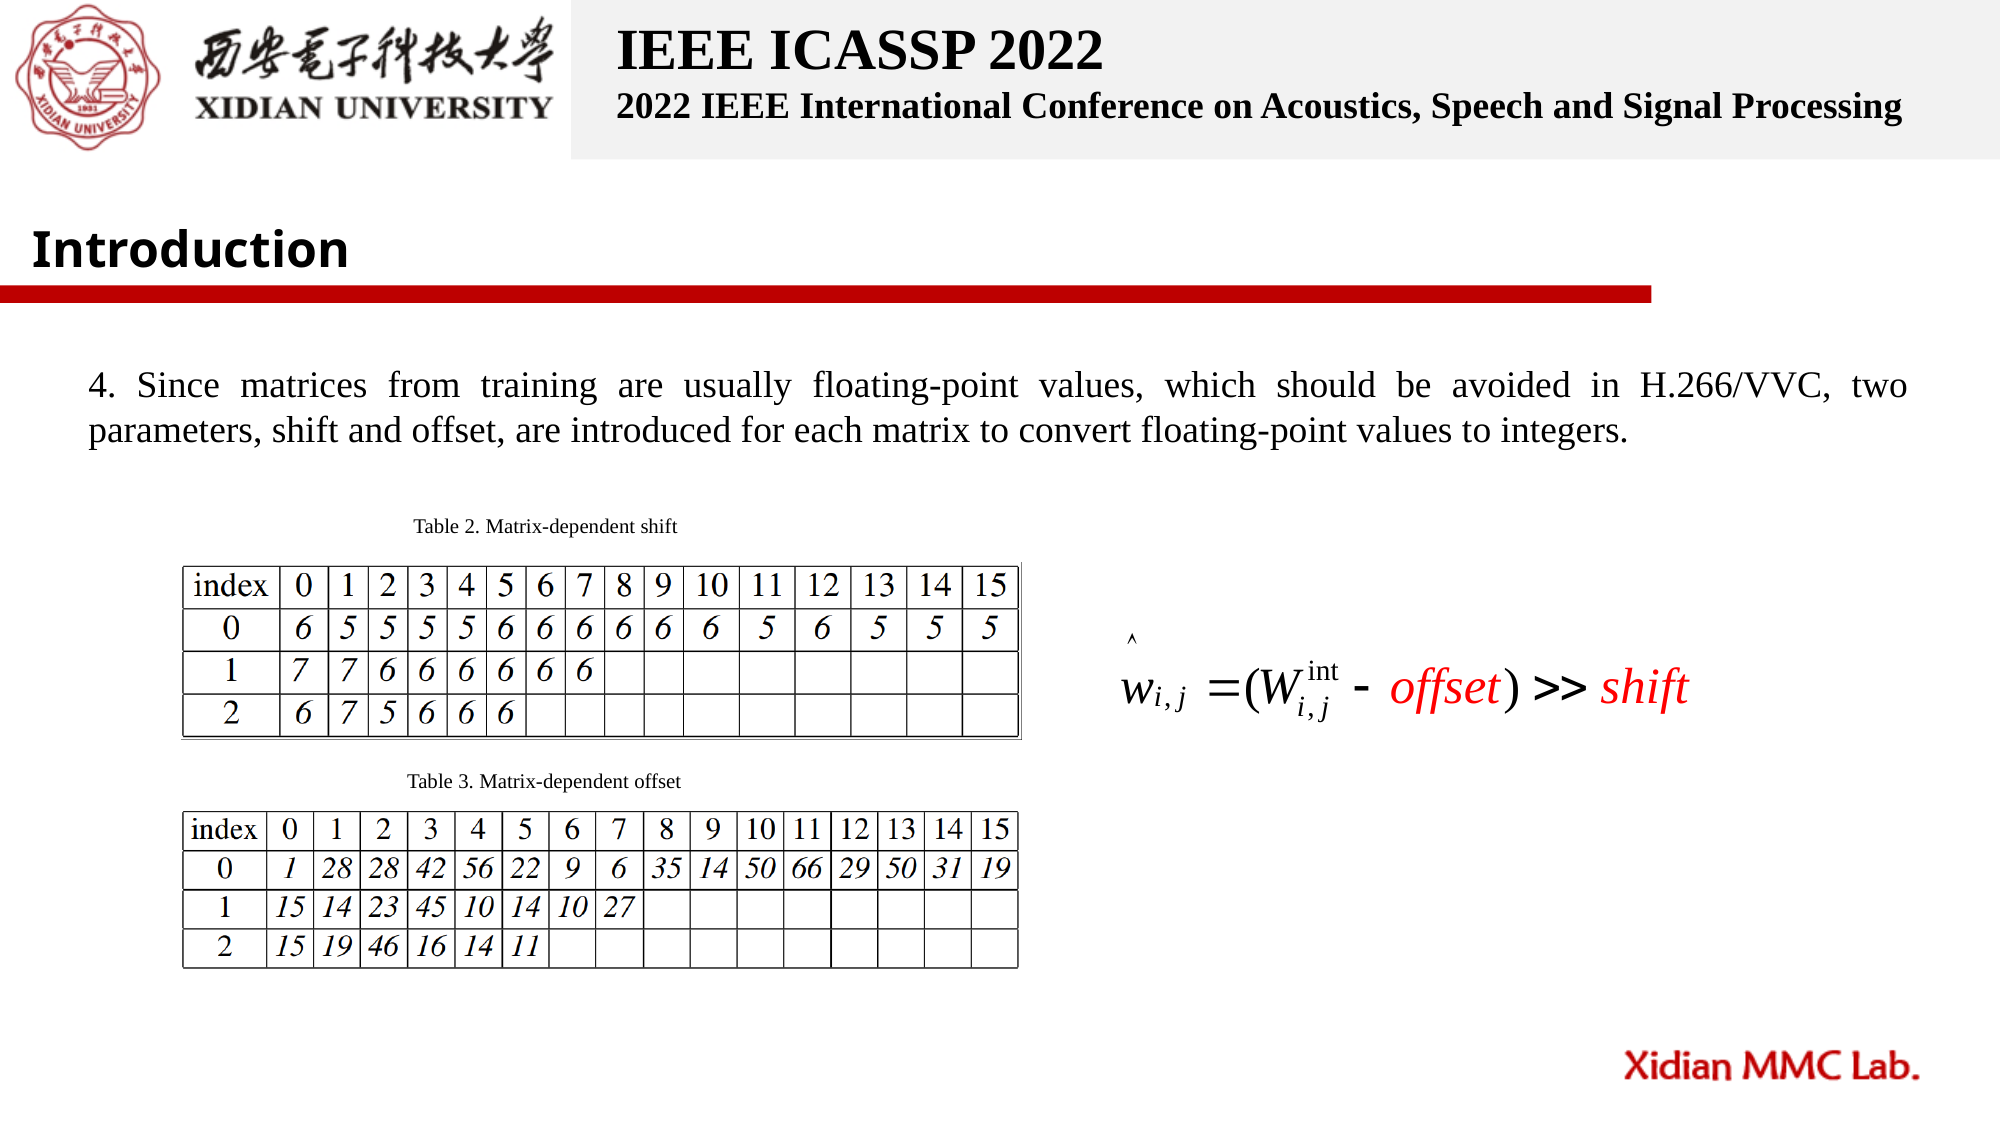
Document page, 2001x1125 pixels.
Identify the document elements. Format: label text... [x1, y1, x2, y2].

text_box Table 2. Matrix-dependent shift [398, 505, 1006, 546]
text_box [571, 0, 2000, 160]
picture [0, 0, 571, 160]
picture [1611, 1036, 1926, 1094]
text_box [0, 284, 1652, 304]
text_box Table 3. Matrix-dependent offset [392, 760, 1000, 801]
text_box IEEE ICASSP 2022 2022 IEEE International Conference on Acoustics, Speech and Signal Processing [601, 3, 2000, 134]
text_box Introduction [18, 209, 779, 285]
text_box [1111, 622, 1702, 734]
picture [181, 562, 1022, 740]
picture [181, 809, 1022, 969]
text_box 4. Since matrices from training are usually floating-point values, which should be avoided in H.266/VVC, two parameters, shift and offset, are introduced for each matrix to convert floating-point values to integers. [73, 352, 1926, 458]
